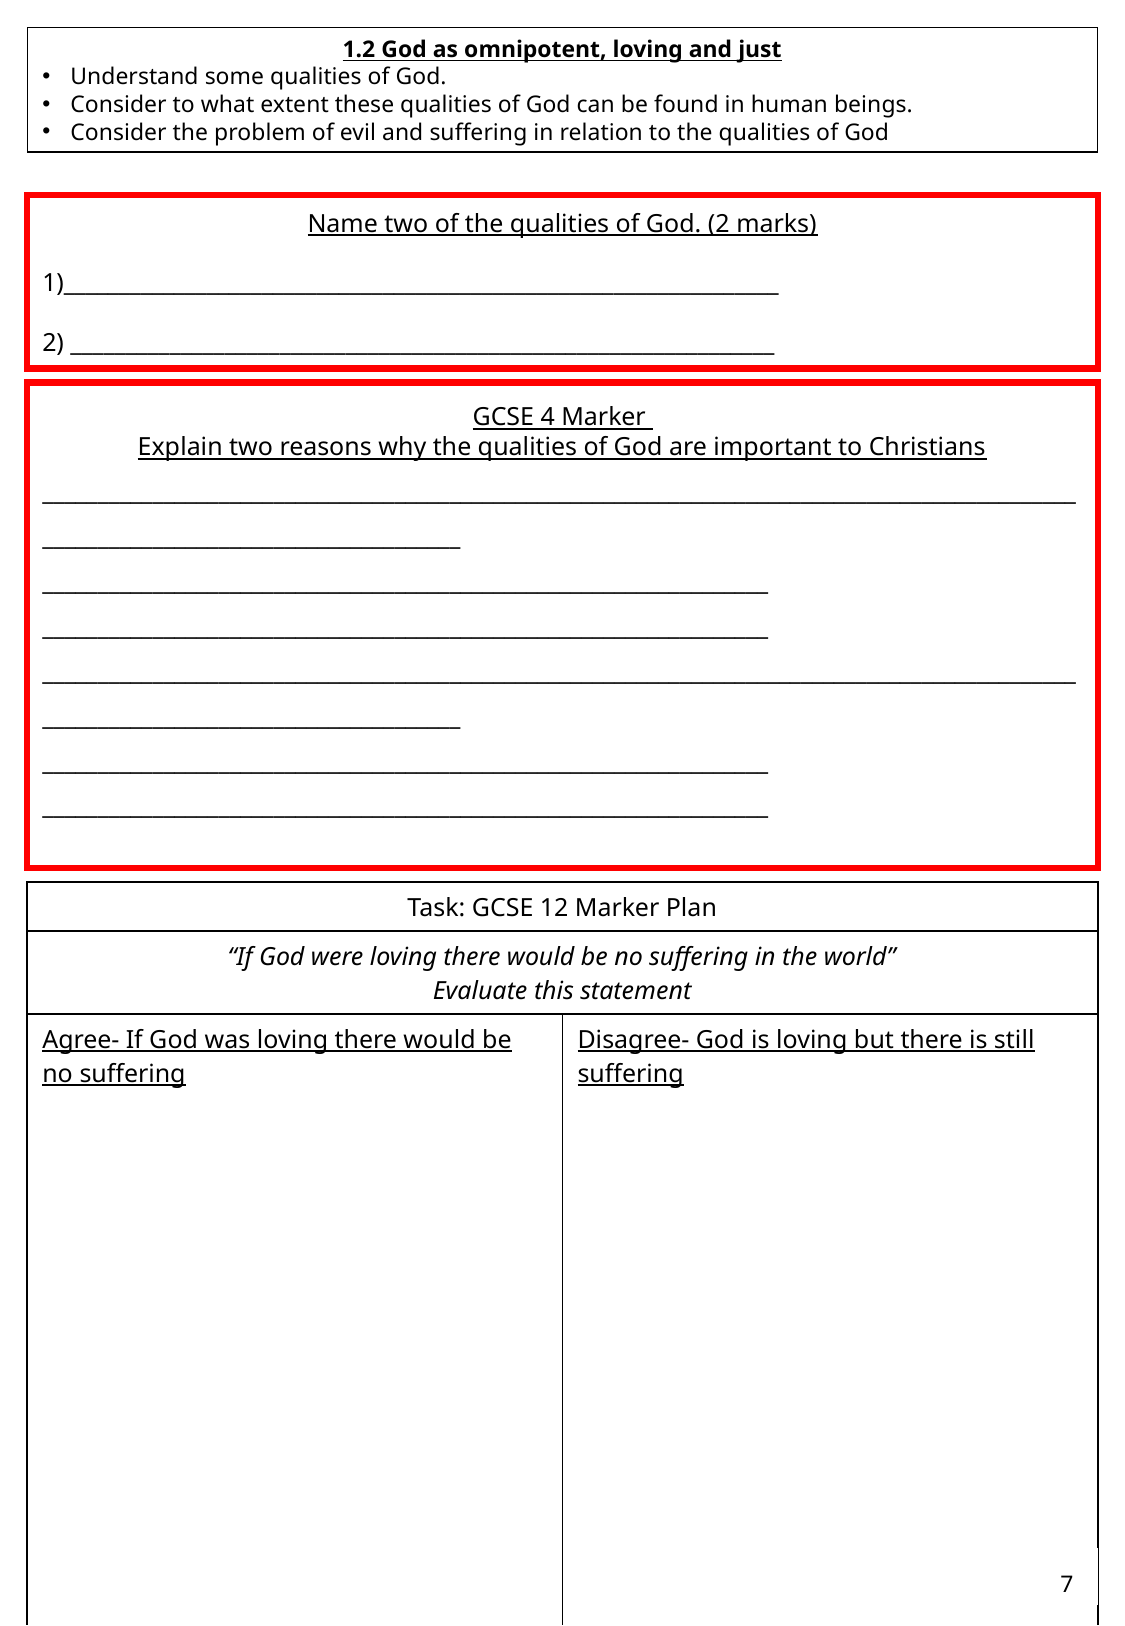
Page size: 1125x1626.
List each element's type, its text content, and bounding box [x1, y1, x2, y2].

table_cell Agree- If God was loving there would be no suffering [28, 1015, 562, 1625]
table_cell “If God were loving there would be no suffering in the world” Evaluate this statement [28, 932, 1097, 1013]
table_header Task: GCSE 12 Marker Plan [28, 883, 1097, 930]
table_cell Disagree- God is loving but there is still suffering [563, 1015, 1097, 1625]
text_box GCSE 4 Marker Explain two reasons why the qualities of God are important to Christians ____________________________________________________________________________________________________________________________________ __________________________________________________________________ __________________________________________________________________ ____________________________________________________________________________________________________________________________________ __________________________________________________________________ __________________________________________________________________ [27, 382, 1098, 869]
text_box 1.2 God as omnipotent, loving and just Understand some qualities of God. Consider to what extent these qualities of God can be found in human beings. Consider the problem of evil and suffering in relation to the qualities of God [27, 27, 1098, 153]
text_box 7 [1036, 1548, 1098, 1605]
text_box Name two of the qualities of God. (2 marks) 1)_________________________________________________________________ 2) ________________________________________________________________ [27, 195, 1098, 369]
